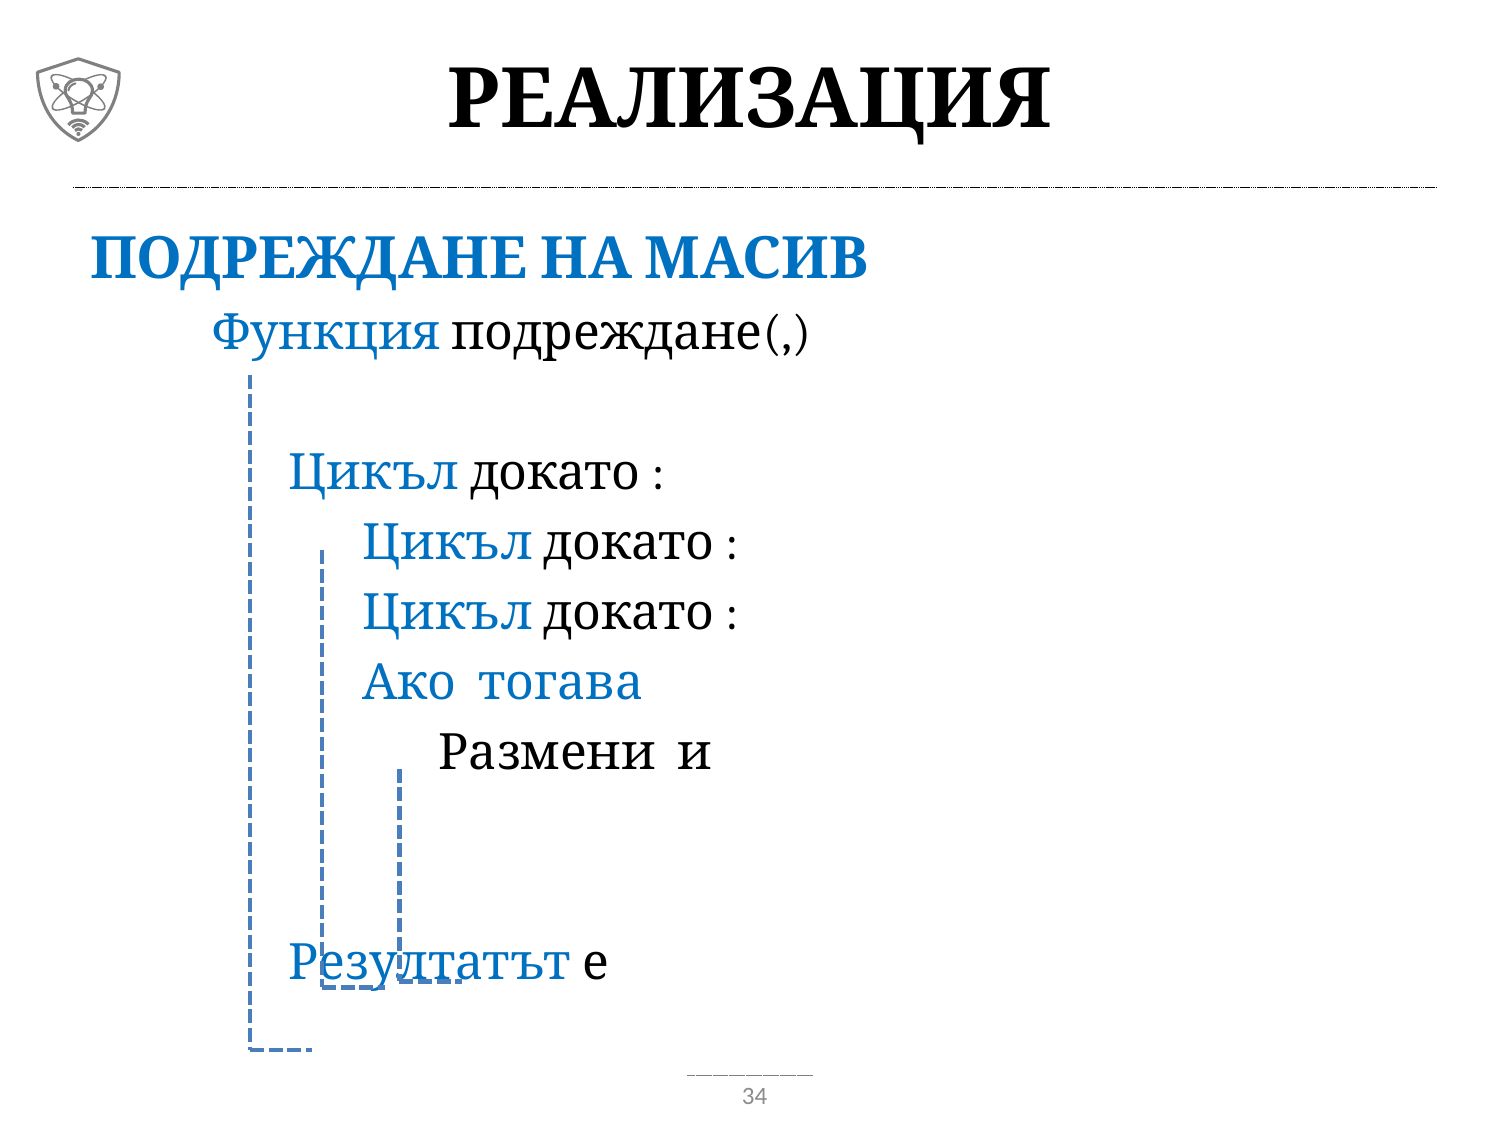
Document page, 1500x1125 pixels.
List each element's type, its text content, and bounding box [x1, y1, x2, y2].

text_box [399, 768, 463, 982]
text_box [321, 549, 385, 988]
title Реализация [0, 0, 1500, 188]
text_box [249, 374, 313, 1051]
slide_number 34 [579, 1065, 930, 1125]
